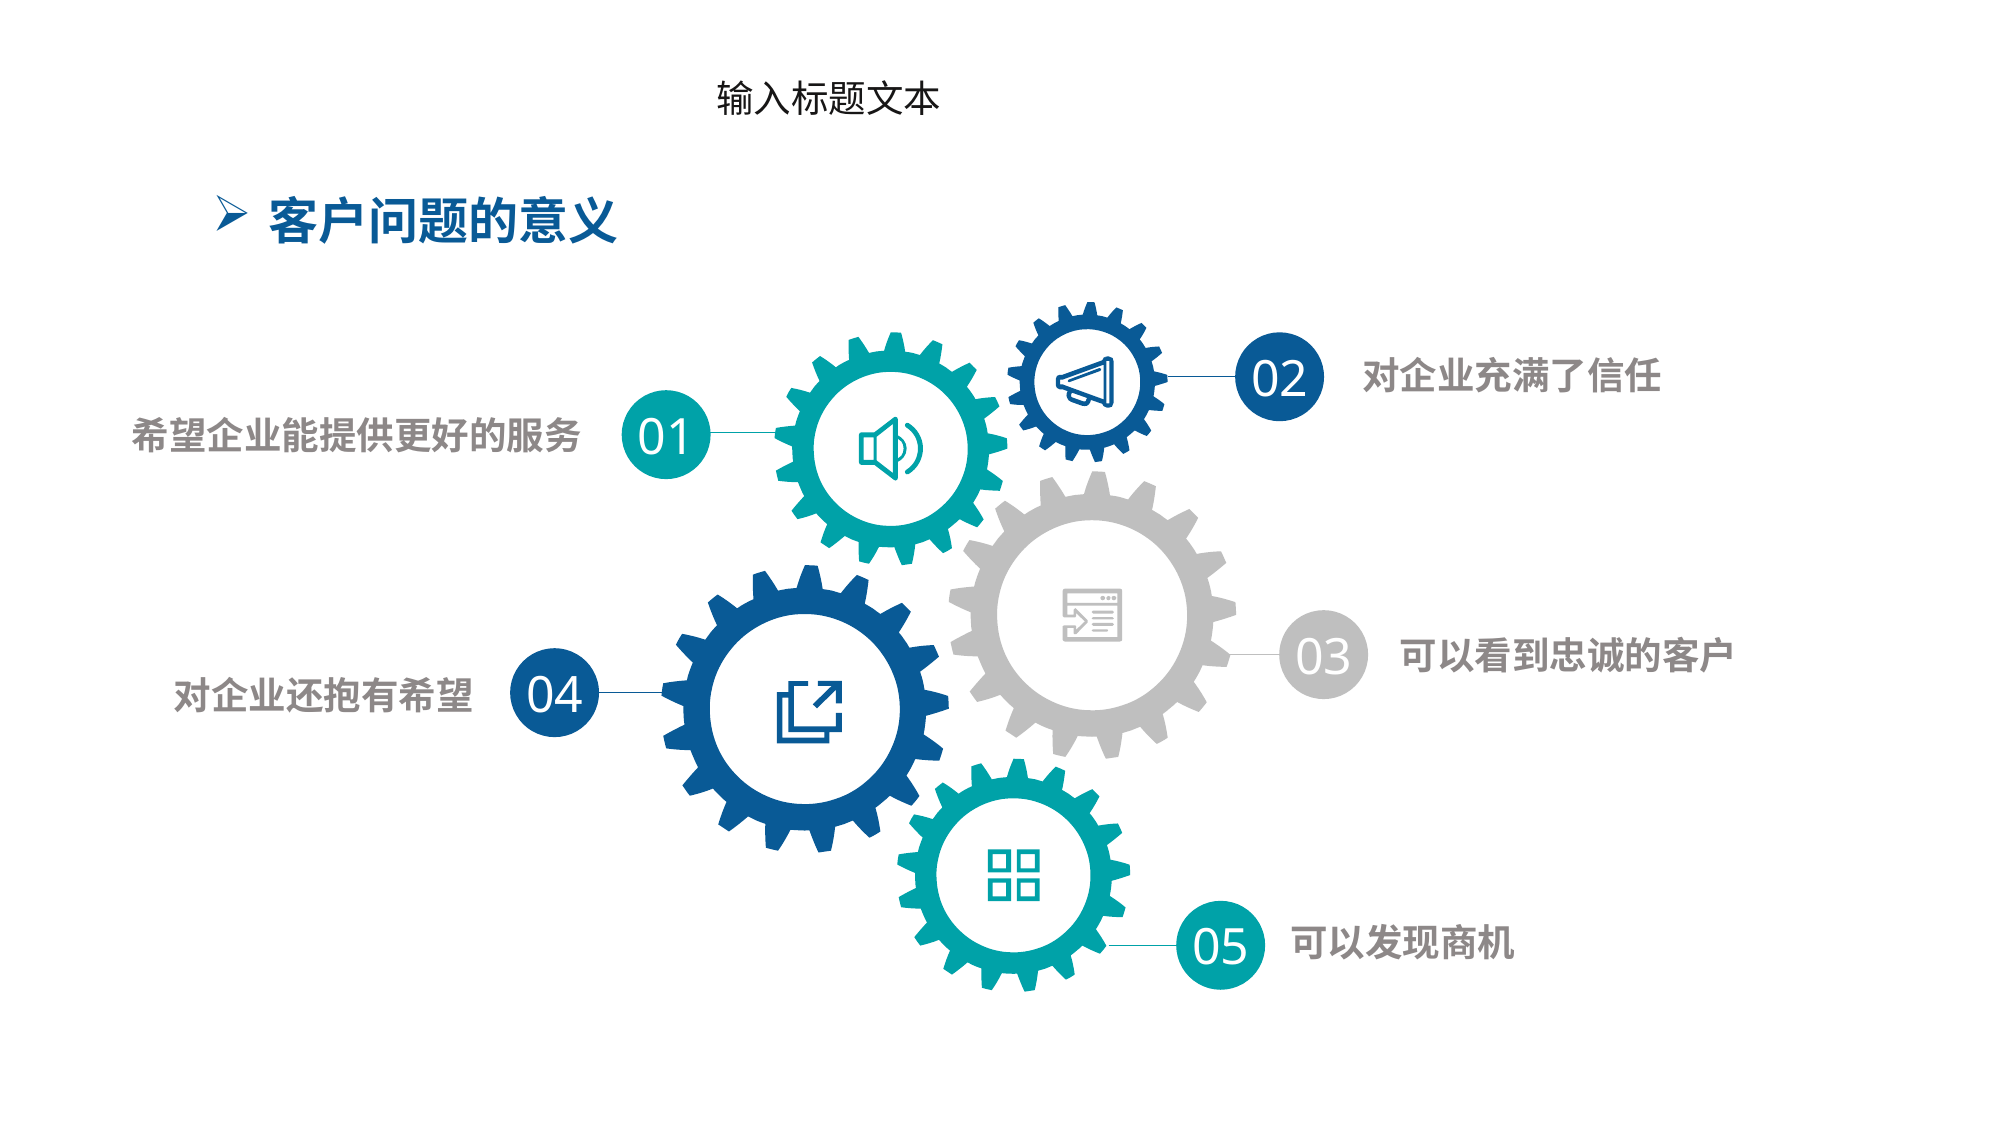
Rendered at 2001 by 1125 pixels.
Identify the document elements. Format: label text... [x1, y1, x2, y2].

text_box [1235, 332, 1325, 422]
text_box [774, 332, 1008, 566]
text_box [987, 849, 1040, 902]
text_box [776, 680, 842, 744]
text_box [1055, 356, 1114, 408]
text_box 对企业充满了信任 [1346, 345, 1677, 405]
text_box [897, 758, 1131, 992]
text_box 可以看到忠诚的客户 [1385, 624, 1753, 685]
text_box 输入标题文本 [701, 67, 1300, 128]
text_box [1007, 302, 1168, 463]
text_box [661, 565, 949, 853]
text_box [858, 416, 907, 481]
text_box [947, 470, 1238, 760]
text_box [1279, 610, 1369, 700]
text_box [510, 648, 600, 738]
text_box 对企业还抱有希望 [158, 664, 489, 725]
text_box [1061, 587, 1124, 643]
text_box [1176, 900, 1266, 990]
text_box 客户问题的意义 [201, 166, 703, 256]
text_box 希望企业能提供更好的服务 [116, 404, 597, 465]
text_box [621, 390, 711, 480]
text_box 可以发现商机 [1275, 911, 1531, 971]
text_box [904, 422, 923, 475]
